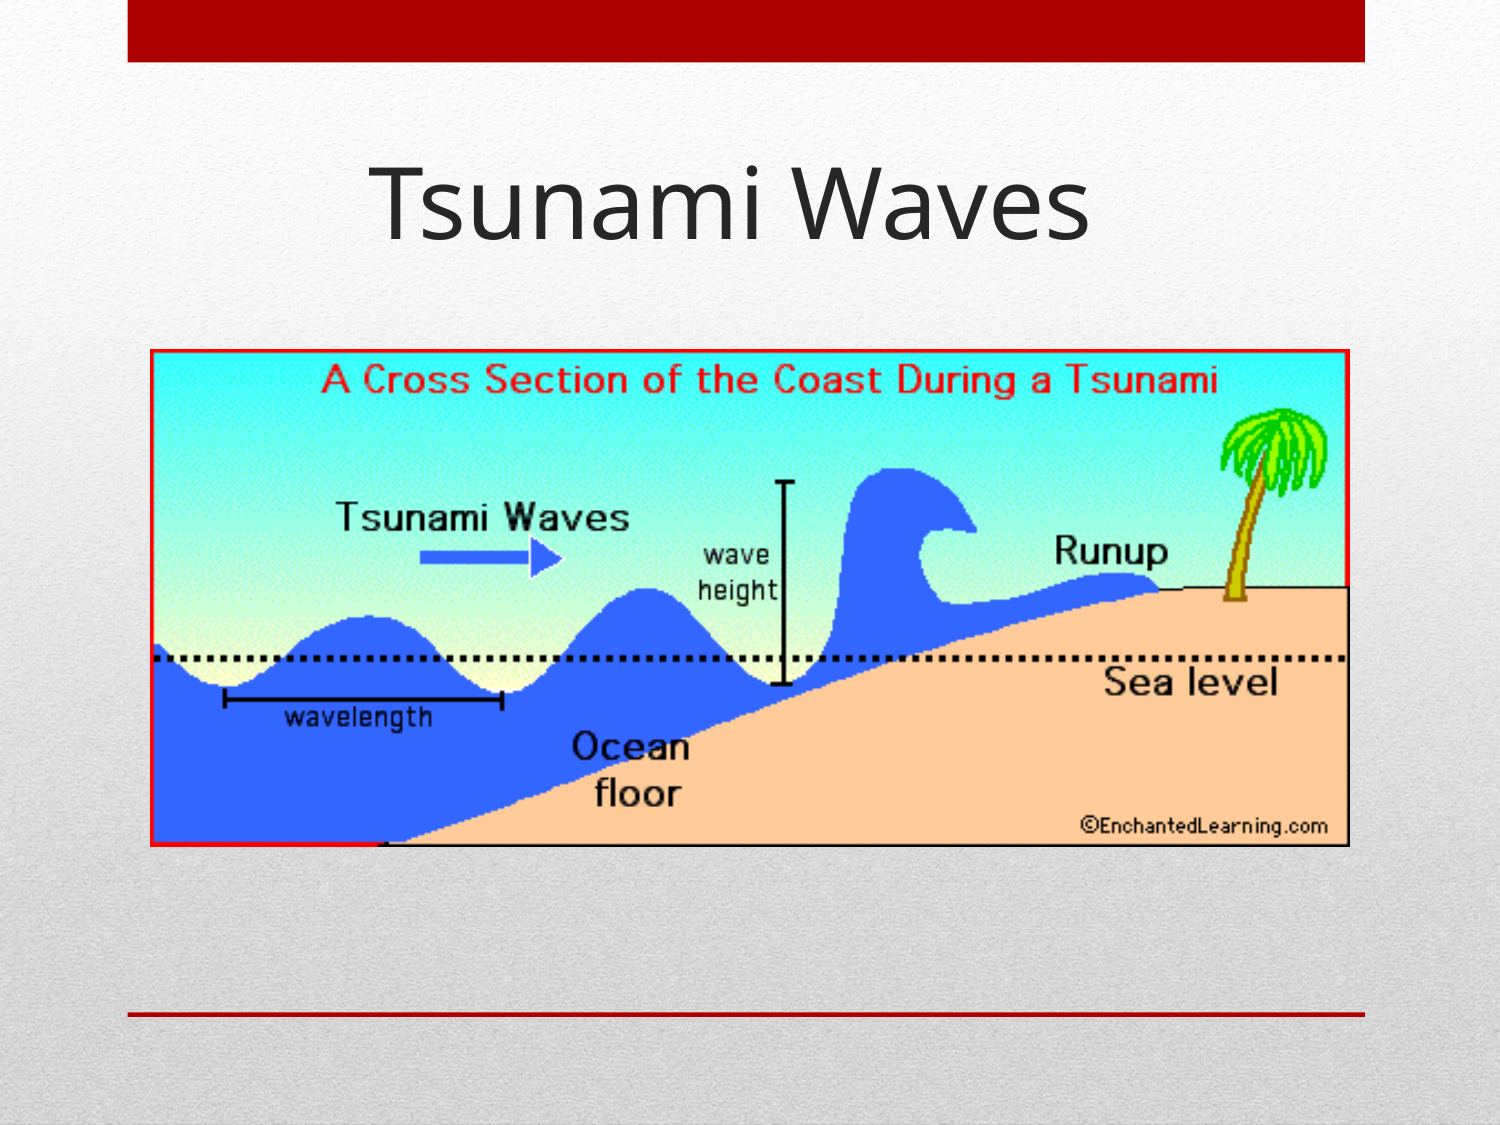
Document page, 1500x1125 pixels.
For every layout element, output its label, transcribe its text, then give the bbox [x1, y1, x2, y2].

title Tsunami Waves [125, 99, 1338, 267]
picture [149, 349, 1351, 848]
